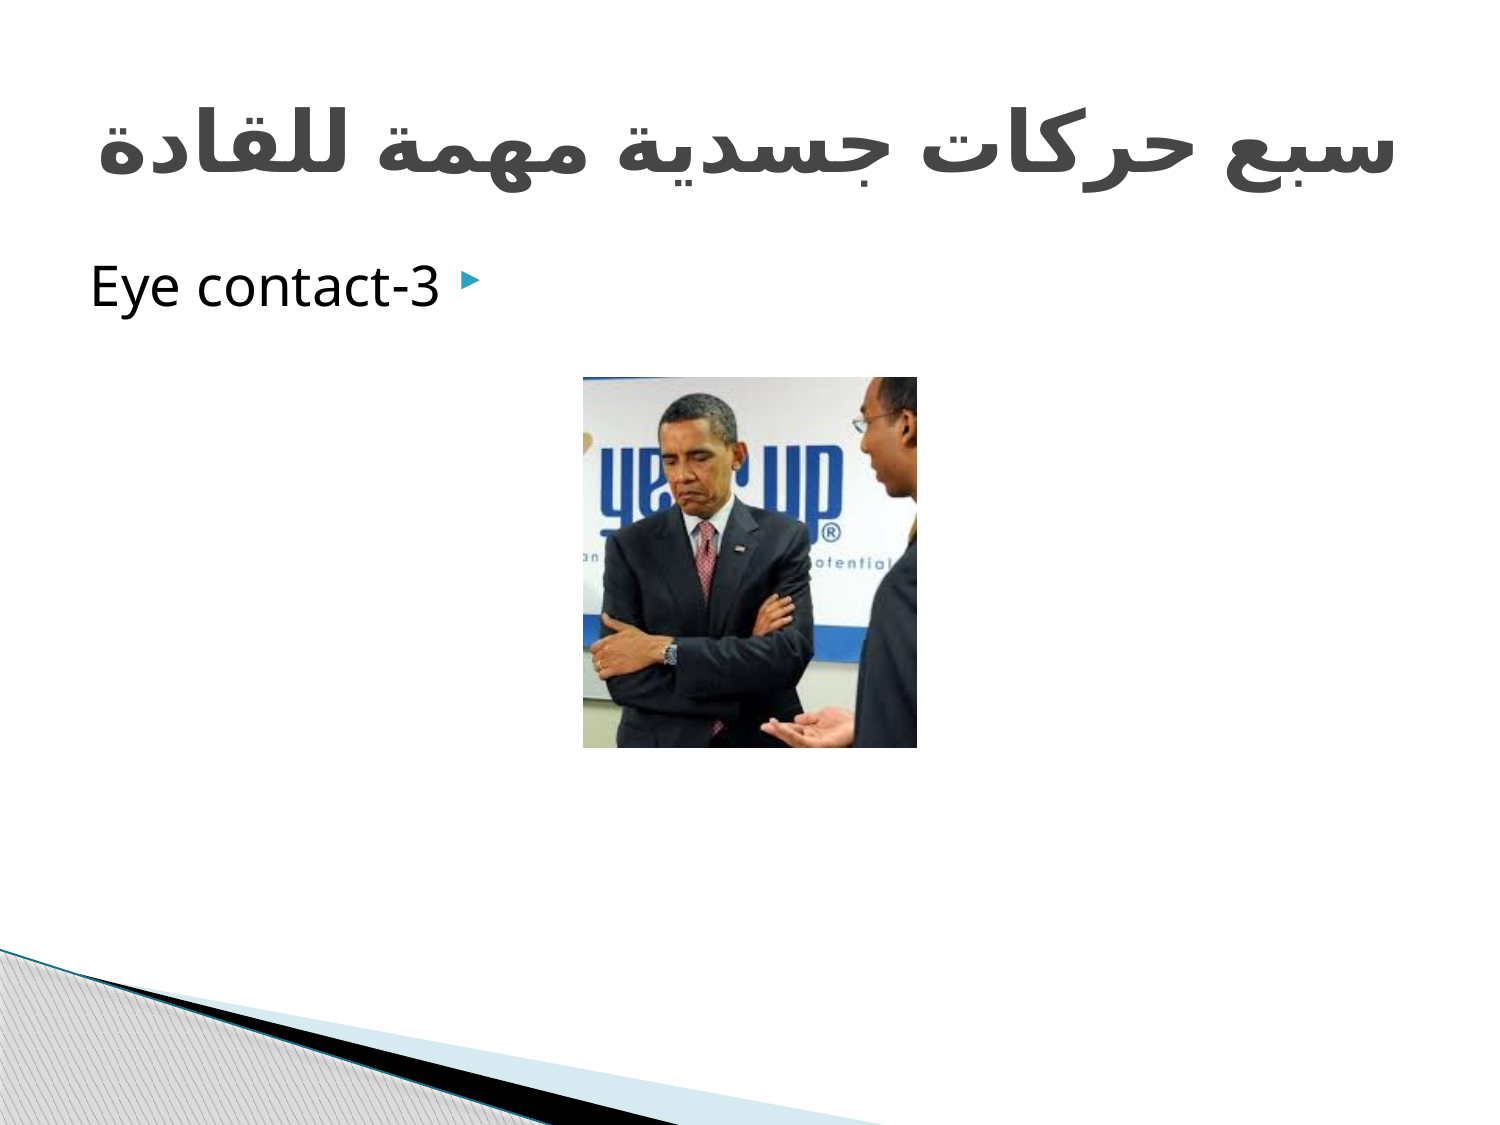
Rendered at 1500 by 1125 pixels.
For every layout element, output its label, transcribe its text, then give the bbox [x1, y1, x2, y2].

list 3-Eye contact [75, 243, 1425, 986]
picture [583, 377, 917, 748]
title سبع حركات جسدية مهمة للقادة [75, 45, 1425, 233]
